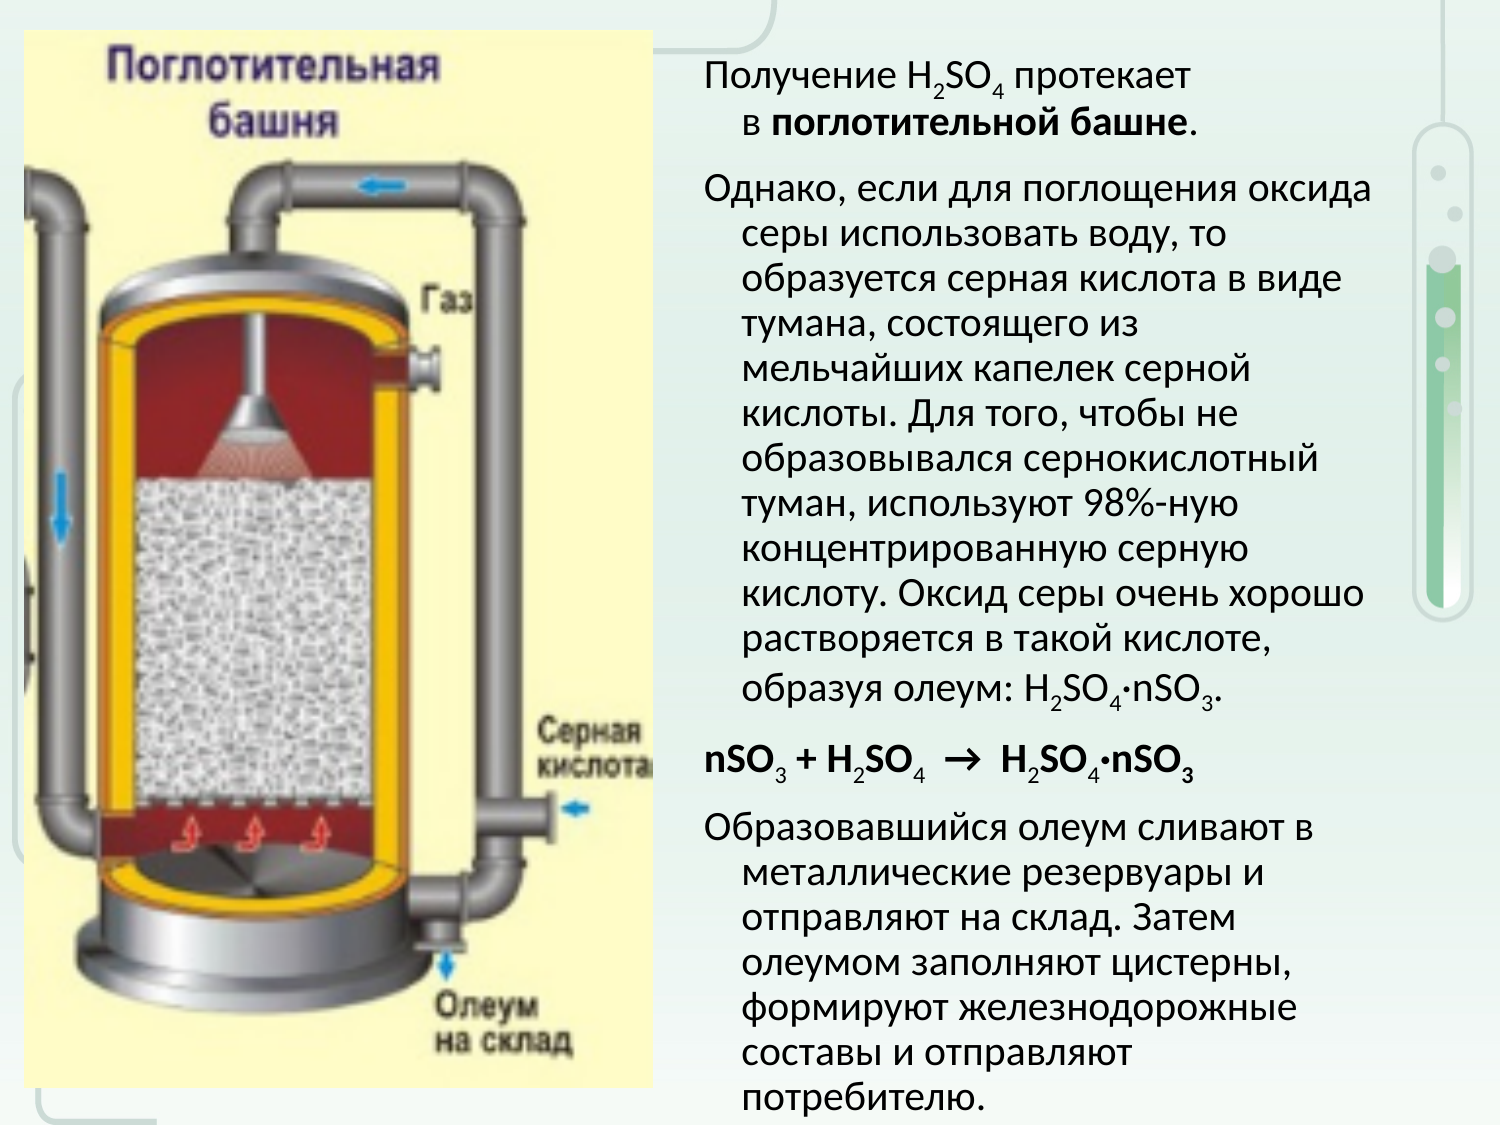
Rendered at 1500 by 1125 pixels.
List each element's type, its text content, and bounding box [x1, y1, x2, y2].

picture [0, 0, 1500, 1125]
list Получение H2SO4 протекает в поглотительной башне. Однако, если для поглощения оксида серы использовать воду, то образуется серная кислота в виде тумана, состоящего из мельчайших капелек серной кислоты. Для того, чтобы не образовывался сернокислотный туман, используют 98%-ную концентрированную серную кислоту. Оксид серы очень хорошо растворяется в такой кислоте, образуя олеум: H2SO4·nSO3. nSO3 + H2SO4 → H2SO4·nSO3 Образовавшийся олеум сливают в металлические резервуары и отправляют на склад. Затем олеумом заполняют цистерны, формируют железнодорожные составы и отправляют потребителю. [689, 40, 1396, 1069]
